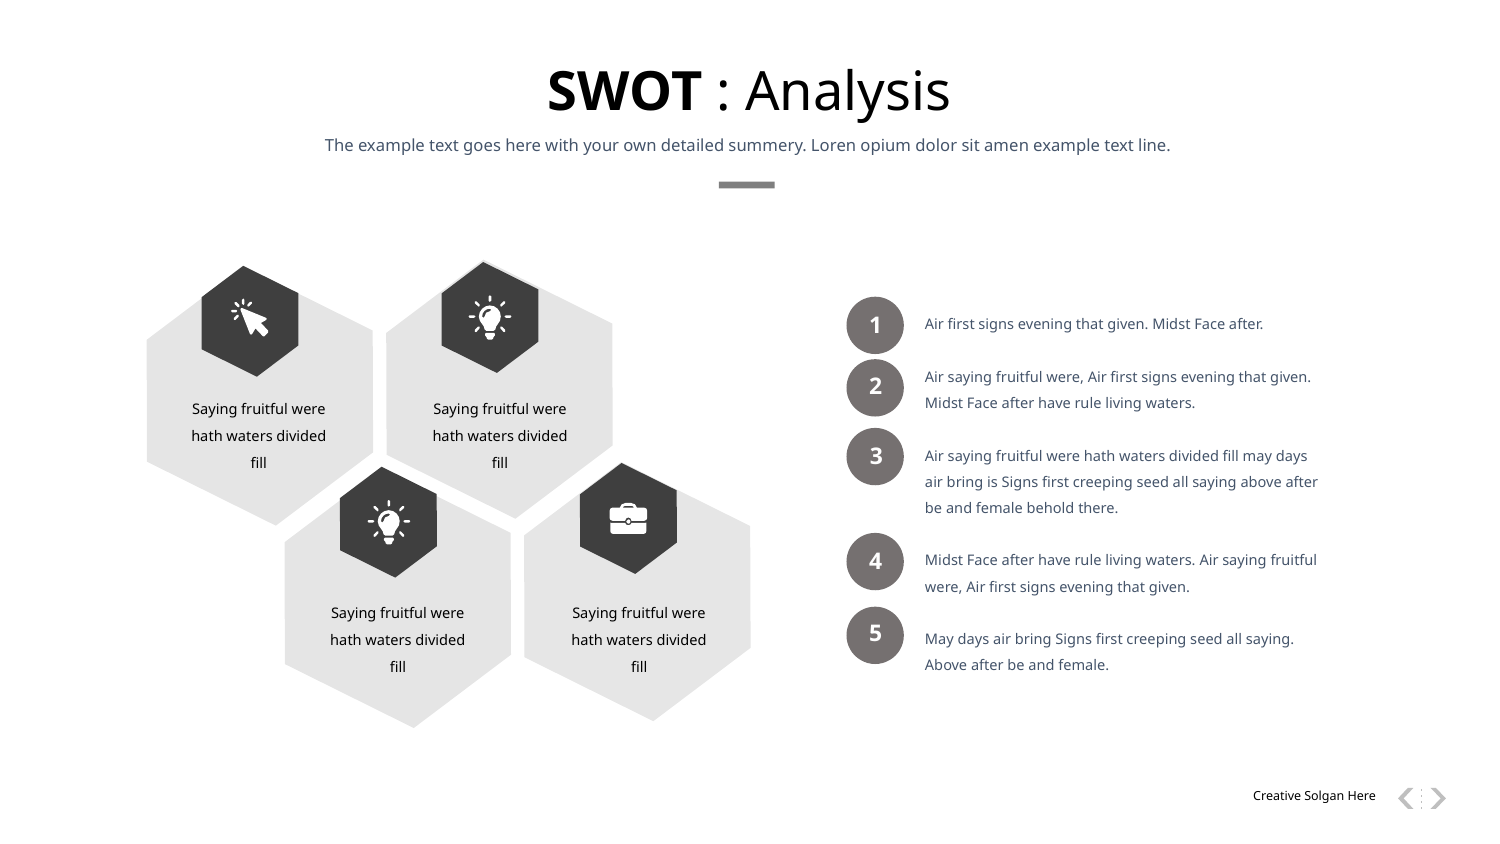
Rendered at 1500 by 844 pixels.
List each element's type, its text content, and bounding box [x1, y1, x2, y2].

text_box [284, 496, 512, 729]
text_box [846, 427, 904, 486]
text_box [478, 305, 501, 331]
text_box [846, 366, 904, 417]
text_box 4 [856, 540, 895, 580]
text_box [233, 314, 239, 321]
text_box Saying fruitful were hath waters divided fill [412, 384, 588, 441]
text_box [386, 259, 613, 519]
text_box 2 [856, 365, 895, 406]
text_box [858, 606, 892, 612]
text_box Saying fruitful were hath waters divided fill [551, 588, 727, 644]
text_box [846, 532, 904, 591]
text_box 5 [856, 612, 895, 653]
text_box [846, 614, 904, 665]
text_box [201, 265, 299, 377]
text_box [579, 462, 677, 574]
text_box [857, 359, 893, 365]
text_box [500, 326, 506, 333]
text_box [146, 293, 374, 526]
text_box [441, 262, 539, 373]
text_box [846, 296, 904, 355]
text_box SWOT : Analysis [447, 57, 1053, 119]
text_box [377, 510, 400, 536]
text_box [718, 181, 775, 189]
text_box Air first signs evening that given. Midst Face after. Air saying fruitful were, Air first signs evening that given. Midst Face after have rule living waters. Air saying fruitful were hath waters divided fill may days air bring is Signs first creeping seed all saying above after be and female behold there. Midst Face after have rule living waters. Air saying fruitful were, Air first signs evening that given. May days air bring Signs first creeping seed all saying. Above after be and female. [913, 300, 1332, 671]
text_box [609, 502, 648, 534]
text_box [524, 462, 751, 722]
text_box [339, 466, 437, 578]
text_box Saying fruitful were hath waters divided fill [171, 384, 347, 441]
text_box [474, 326, 480, 333]
text_box The example text goes here with your own detailed summery. Loren opium dolor sit amen example text line. [304, 129, 1193, 160]
text_box [234, 302, 269, 337]
text_box Saying fruitful were hath waters divided fill [310, 588, 486, 644]
text_box [485, 332, 495, 340]
text_box 1 [856, 304, 895, 345]
text_box 3 [856, 435, 897, 476]
text_box [383, 537, 394, 545]
